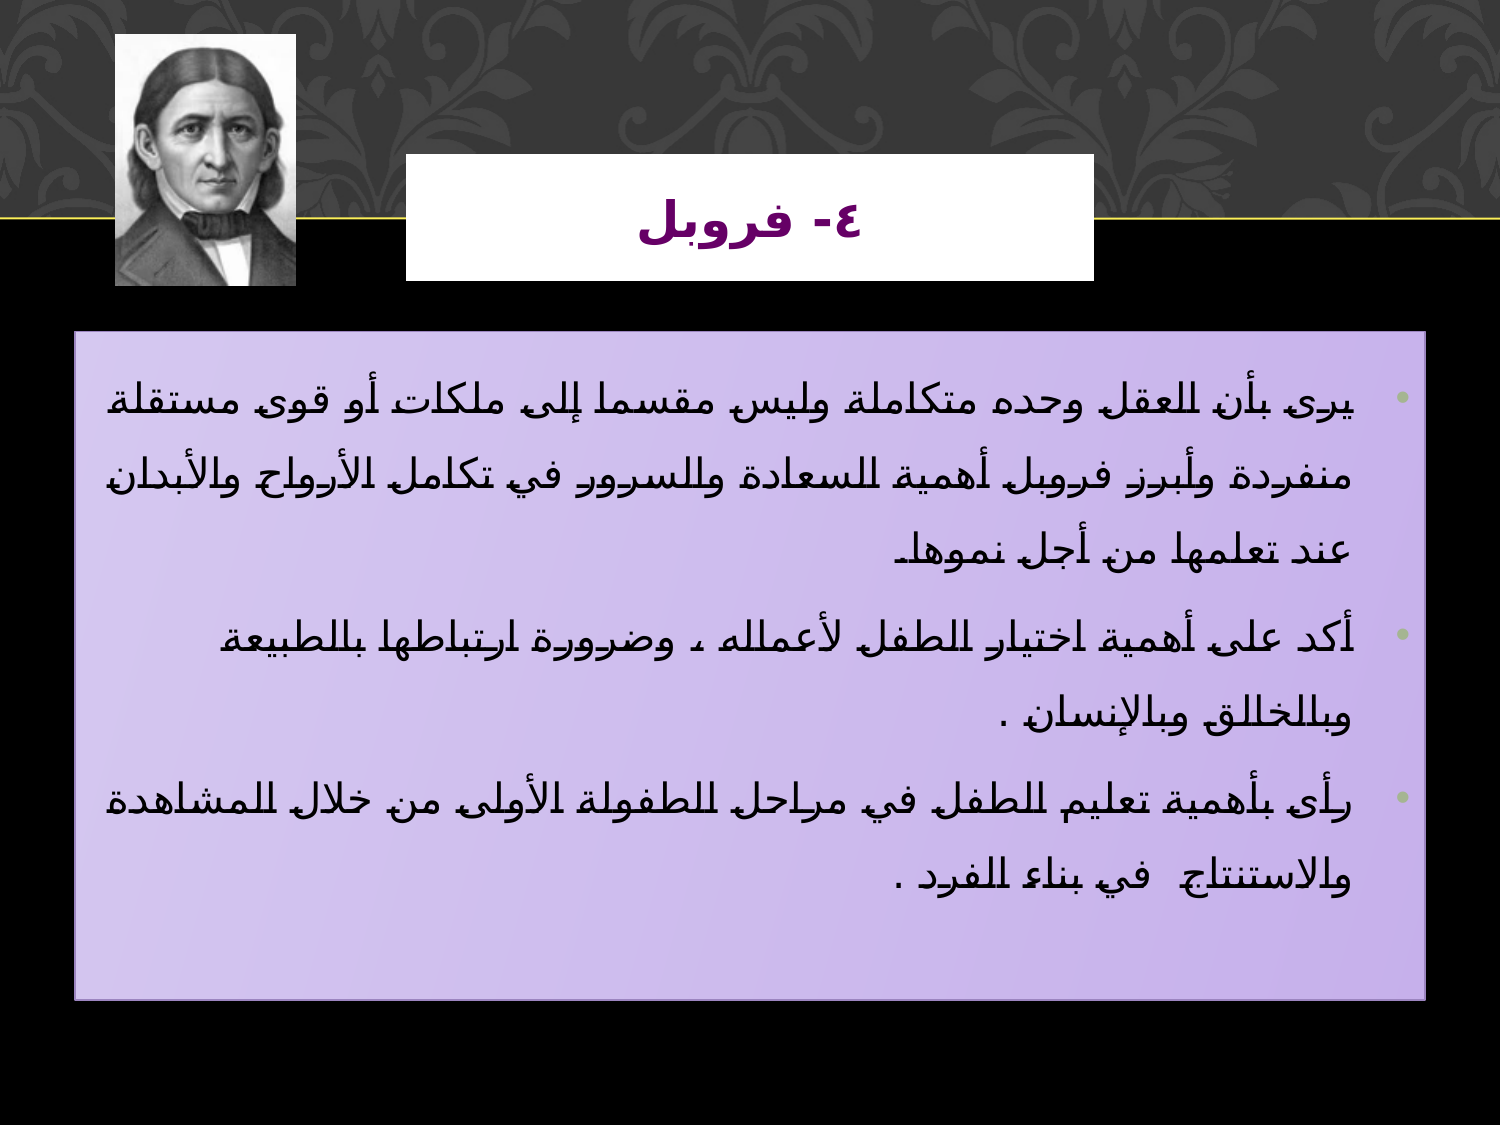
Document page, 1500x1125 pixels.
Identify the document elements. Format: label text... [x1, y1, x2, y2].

list يرى بأن العقل وحده متكاملة وليس مقسما إلى ملكات أو قوى مستقلة منفردة وأبرز فروبل أهمية السعادة والسرور في تكامل الأرواح والأبدان عند تعلمها من أجل نموها. أكد على أهمية اختيار الطفل لأعماله ، وضرورة ارتباطها بالطبيعة وبالخالق وبالإنسان . رأى بأهمية تعليم الطفل في مراحل الطفولة الأولى من خلال المشاهدة والاستنتاج في بناء الفرد . [74, 331, 1426, 1001]
title ٤- فروبل [406, 154, 1094, 281]
picture [115, 33, 297, 286]
